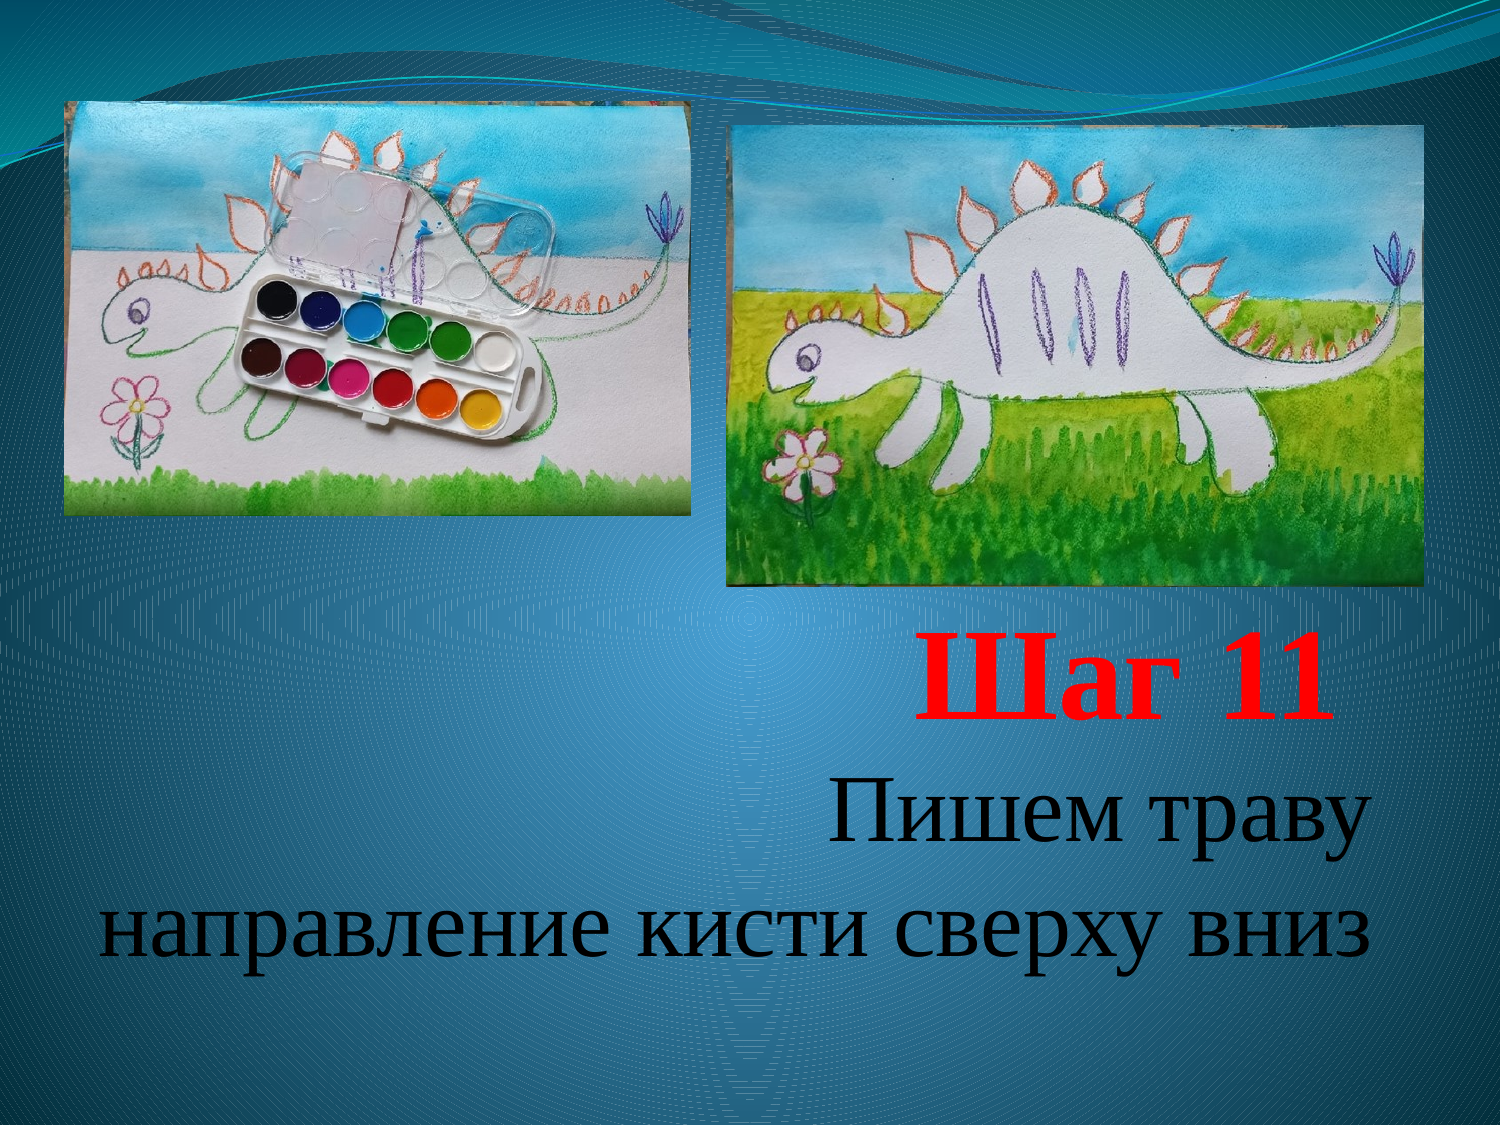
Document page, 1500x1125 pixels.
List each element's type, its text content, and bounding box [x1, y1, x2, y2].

picture [64, 101, 692, 516]
picture [726, 125, 1424, 587]
title Шаг 11 Пишем траву направление кисти сверху вниз [87, 550, 1376, 976]
